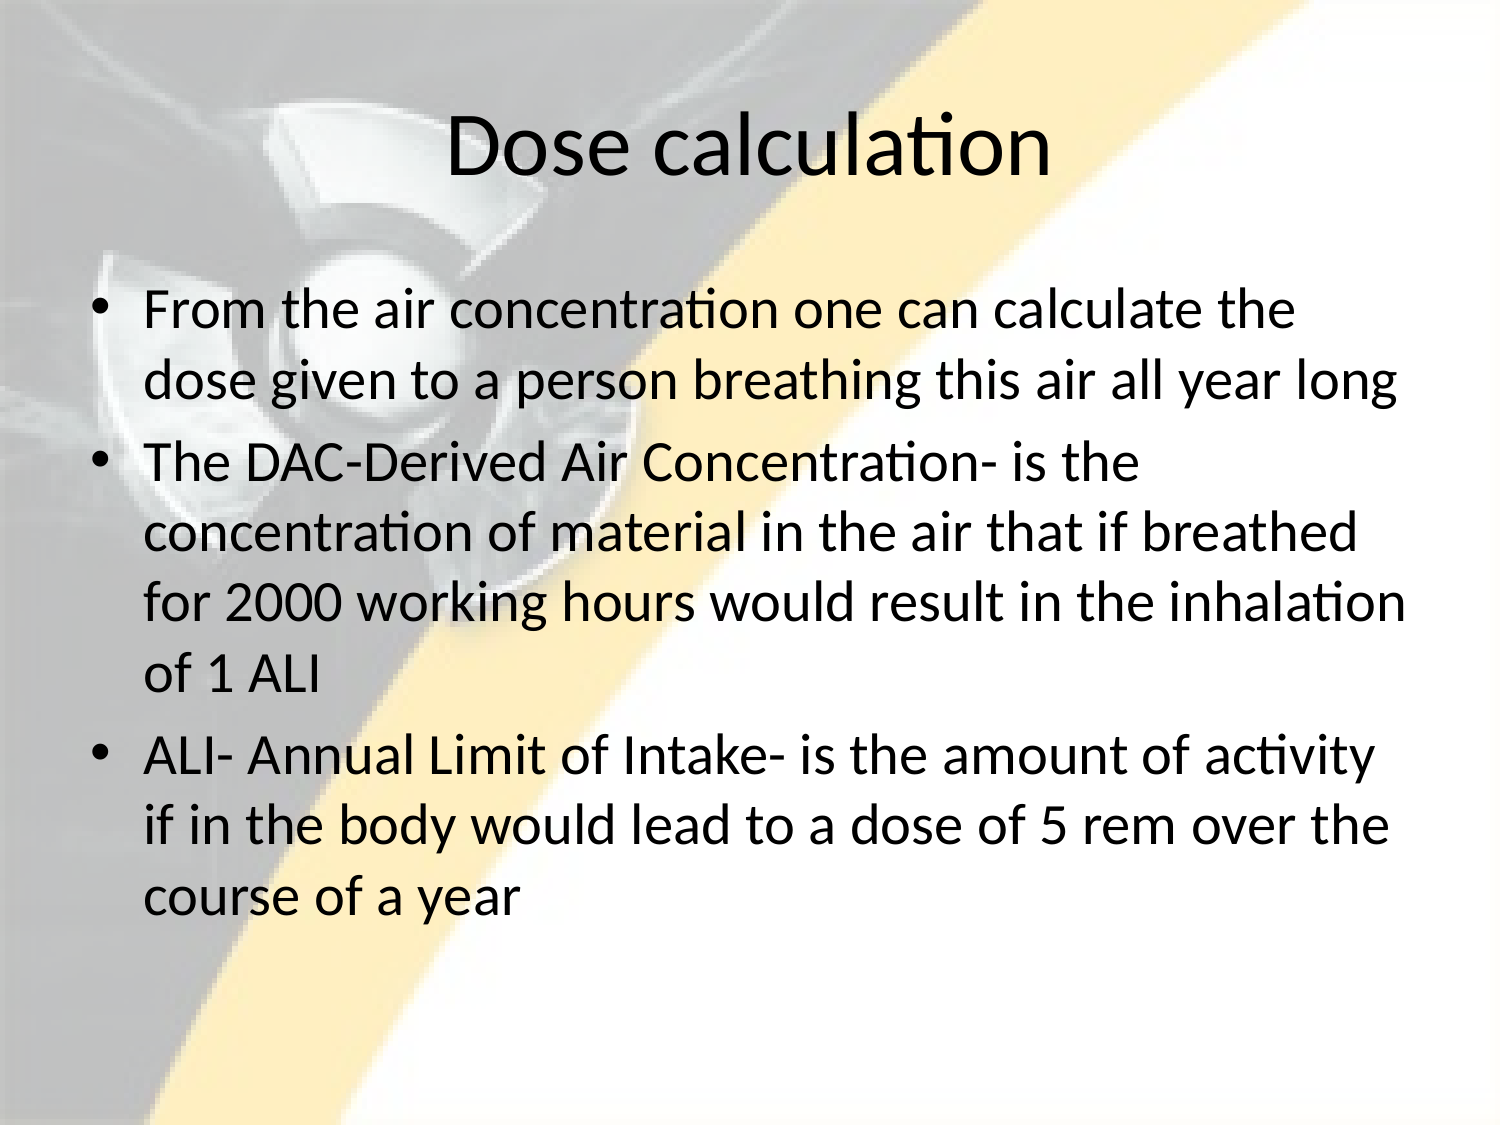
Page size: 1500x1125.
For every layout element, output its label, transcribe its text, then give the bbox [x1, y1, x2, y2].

title Dose calculation [75, 45, 1425, 233]
list From the air concentration one can calculate the dose given to a person breathing this air all year long The DAC-Derived Air Concentration- is the concentration of material in the air that if breathed for 2000 working hours would result in the inhalation of 1 ALI ALI- Annual Limit of Intake- is the amount of activity if in the body would lead to a dose of 5 rem over the course of a year [75, 262, 1425, 1005]
